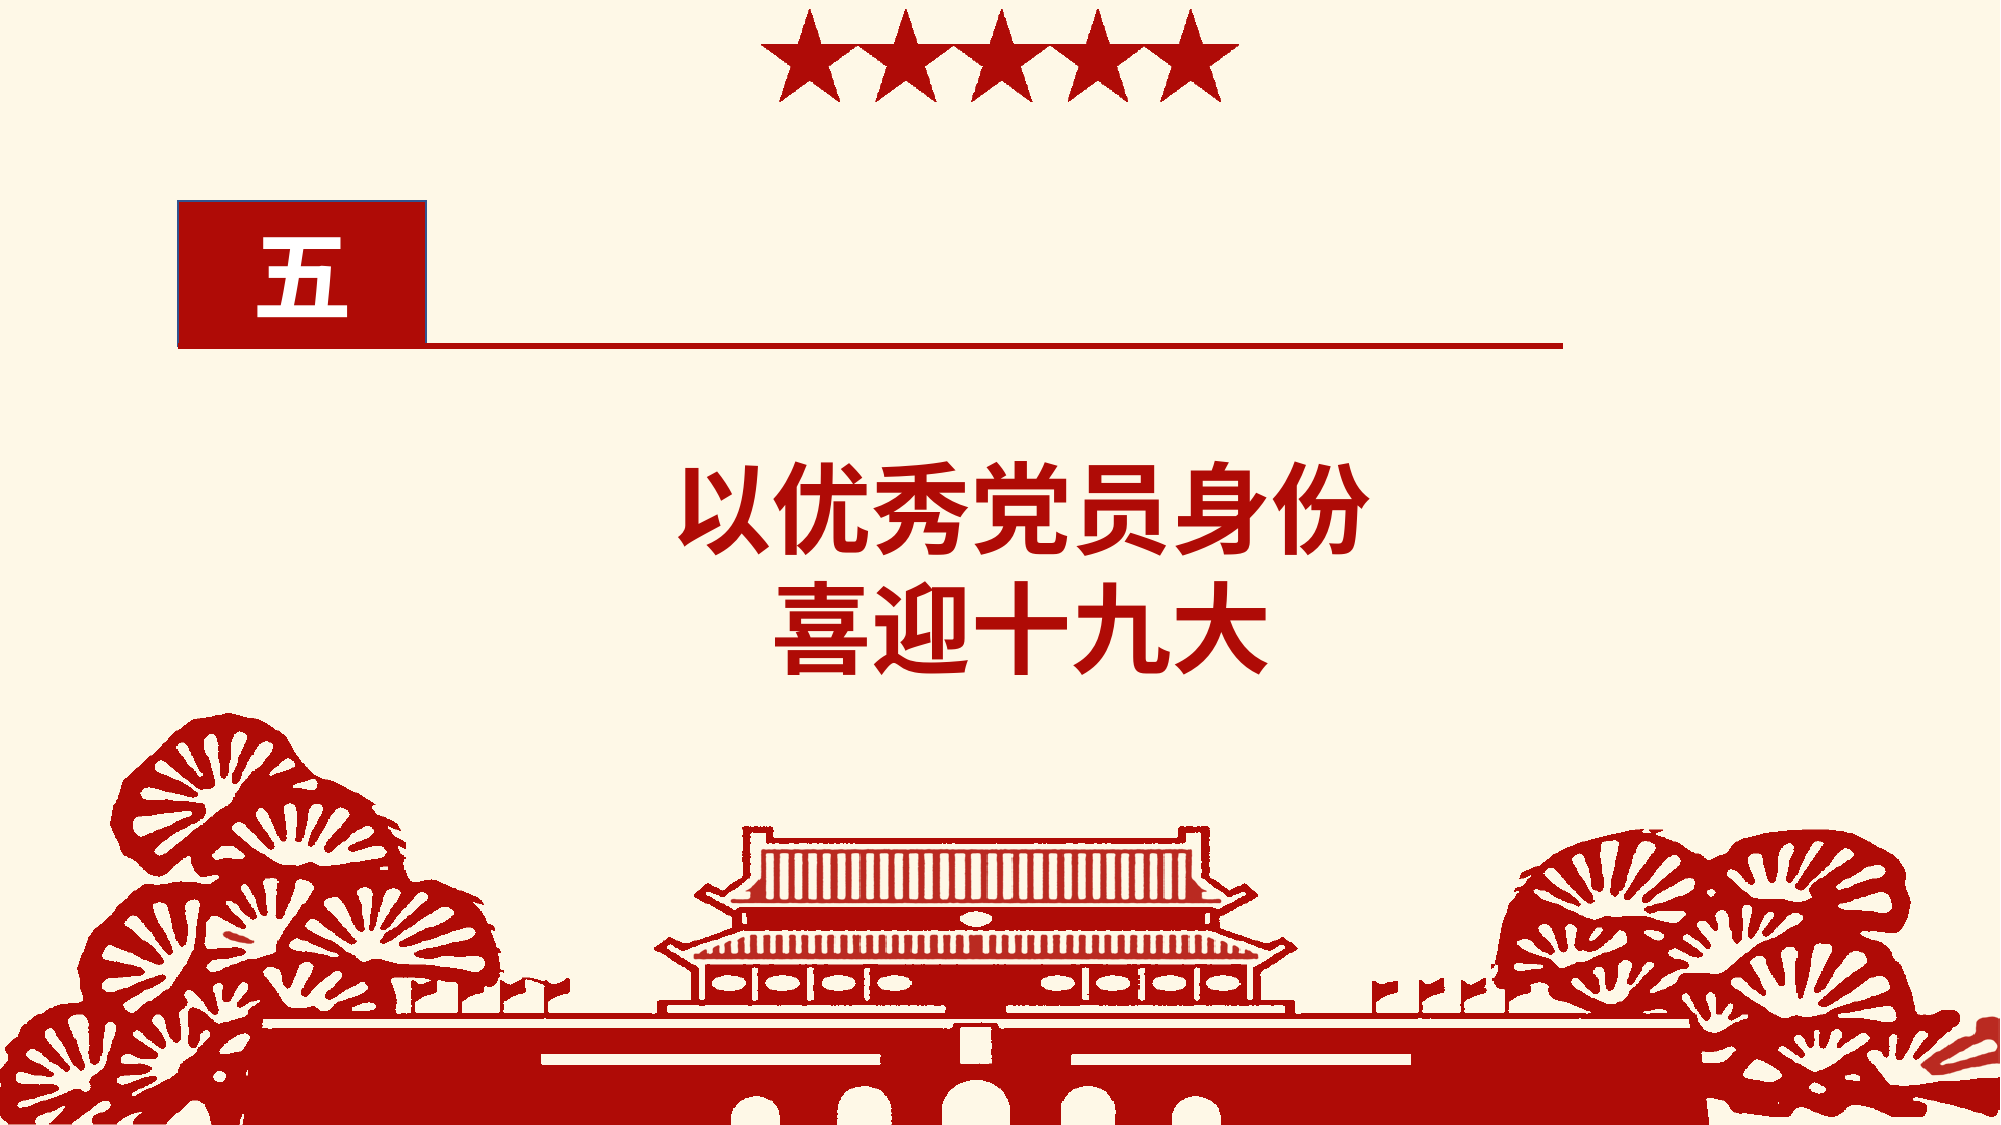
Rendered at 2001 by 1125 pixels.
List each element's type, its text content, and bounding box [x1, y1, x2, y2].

picture [754, 0, 1246, 111]
text_box 以优秀党员身份 喜迎十九大 [656, 438, 1387, 694]
text_box 五 [177, 200, 427, 347]
picture [0, 373, 2000, 1125]
